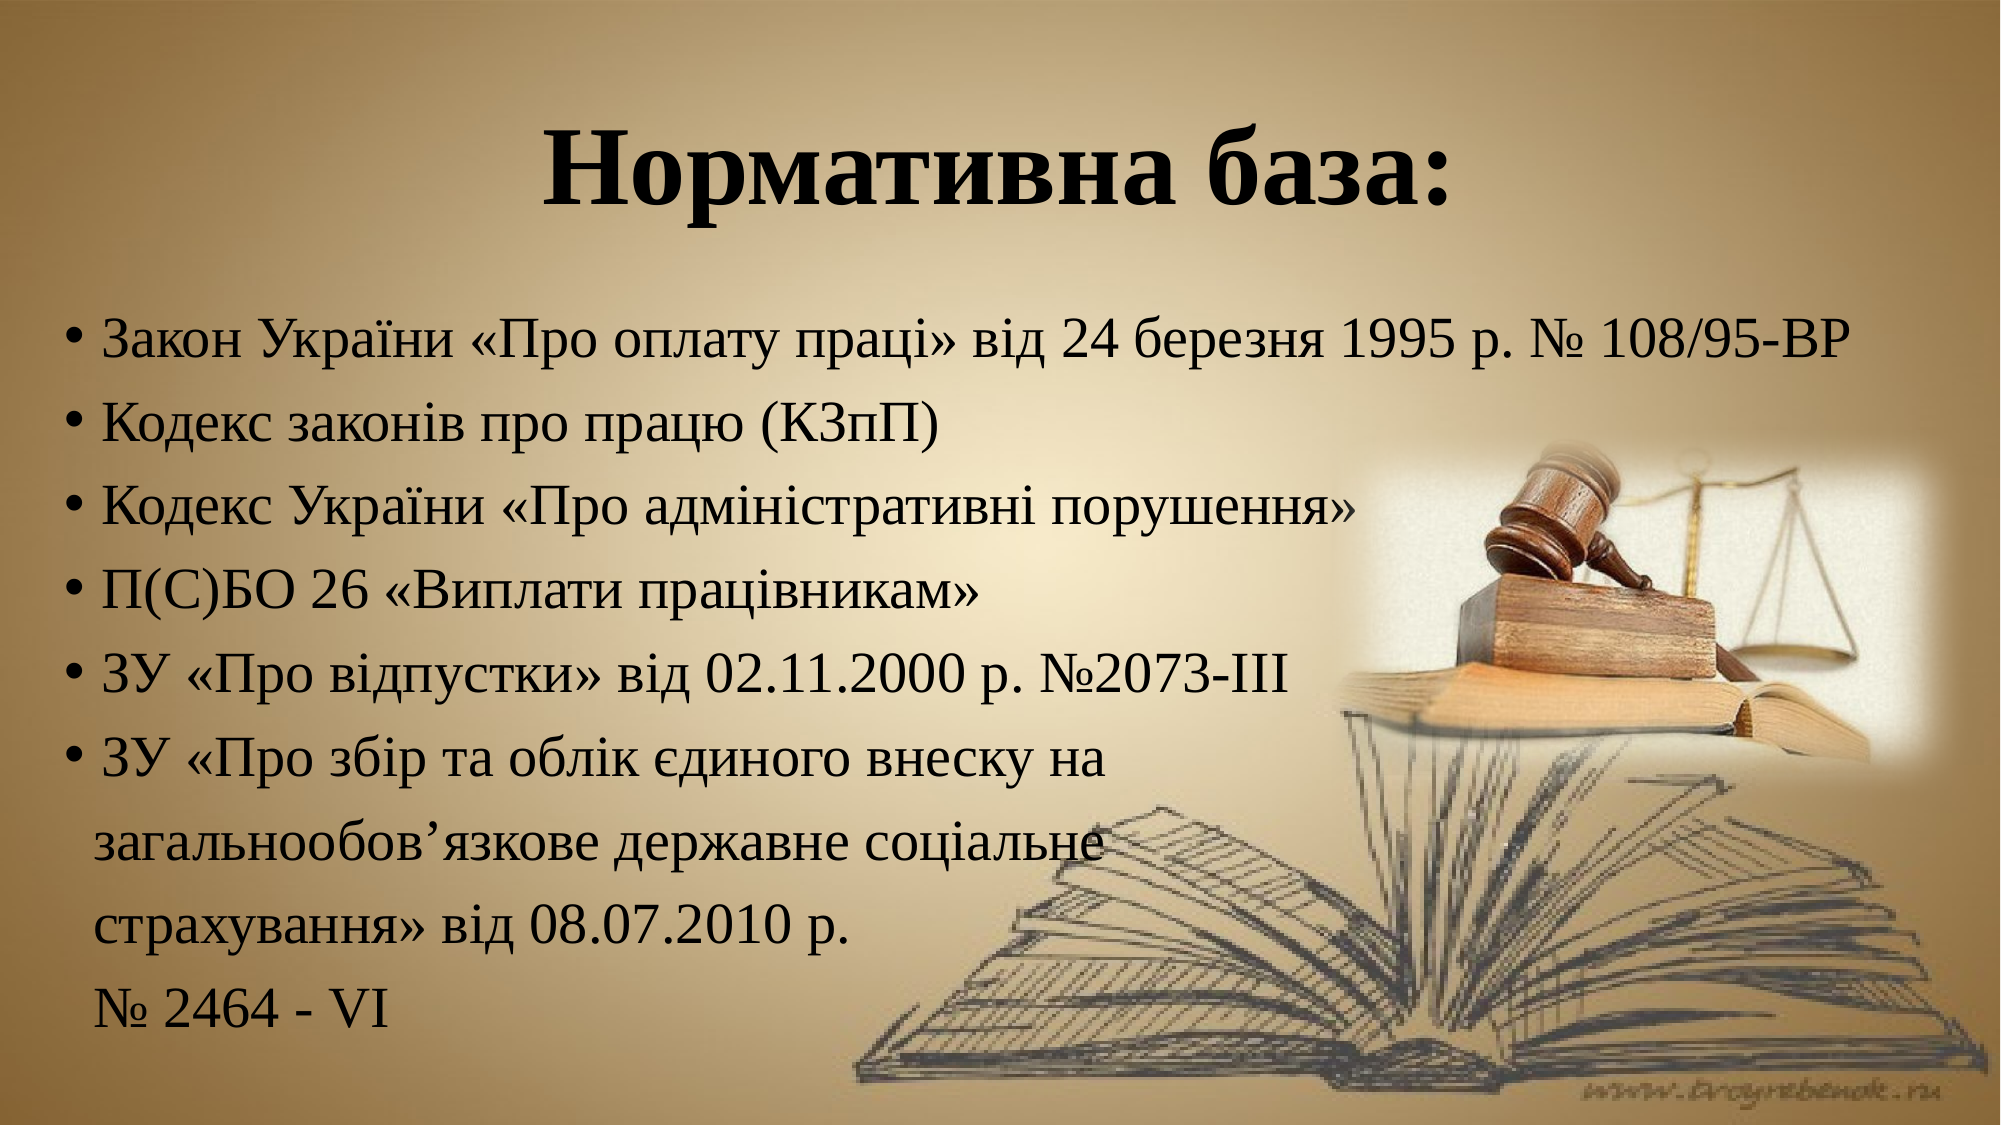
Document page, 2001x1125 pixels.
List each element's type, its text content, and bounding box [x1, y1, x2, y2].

list Закон України «Про оплату праці» від 24 березня 1995 р. № 108/95-ВР Кодекс законів про працю (КЗпП) Кодекс України «Про адміністративні порушення» П(С)БО 26 «Виплати працівникам» ЗУ «Про відпустки» від 02.11.2000 р. №2073-ІІІ ЗУ «Про збір та облік єдиного внеску на загальнообов’язкове державне соціальне страхування» від 08.07.2010 р. № 2464 - VI [49, 299, 1920, 1097]
picture [0, 0, 2001, 1125]
title Нормативна база: [137, 59, 1863, 278]
